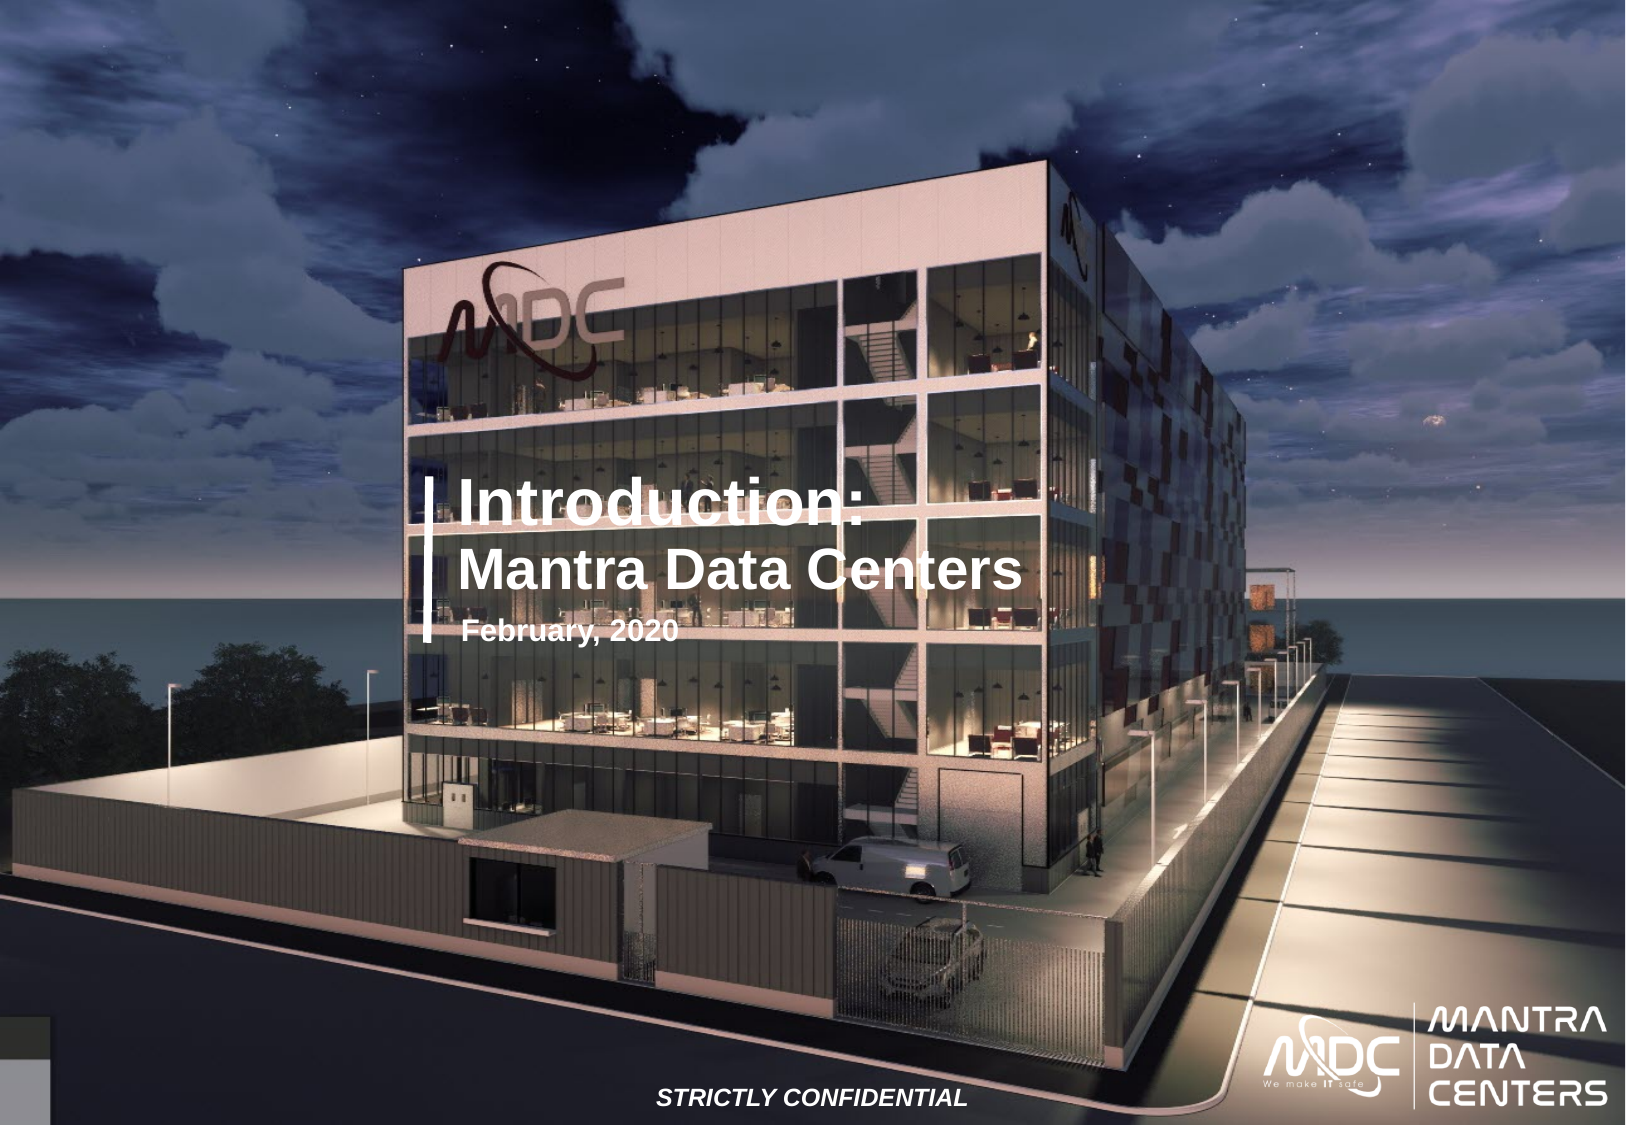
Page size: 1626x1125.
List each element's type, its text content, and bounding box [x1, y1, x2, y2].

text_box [427, 476, 1198, 649]
text_box STRICTLY CONFIDENTIAL [634, 1068, 990, 1125]
picture [0, 0, 1626, 1125]
